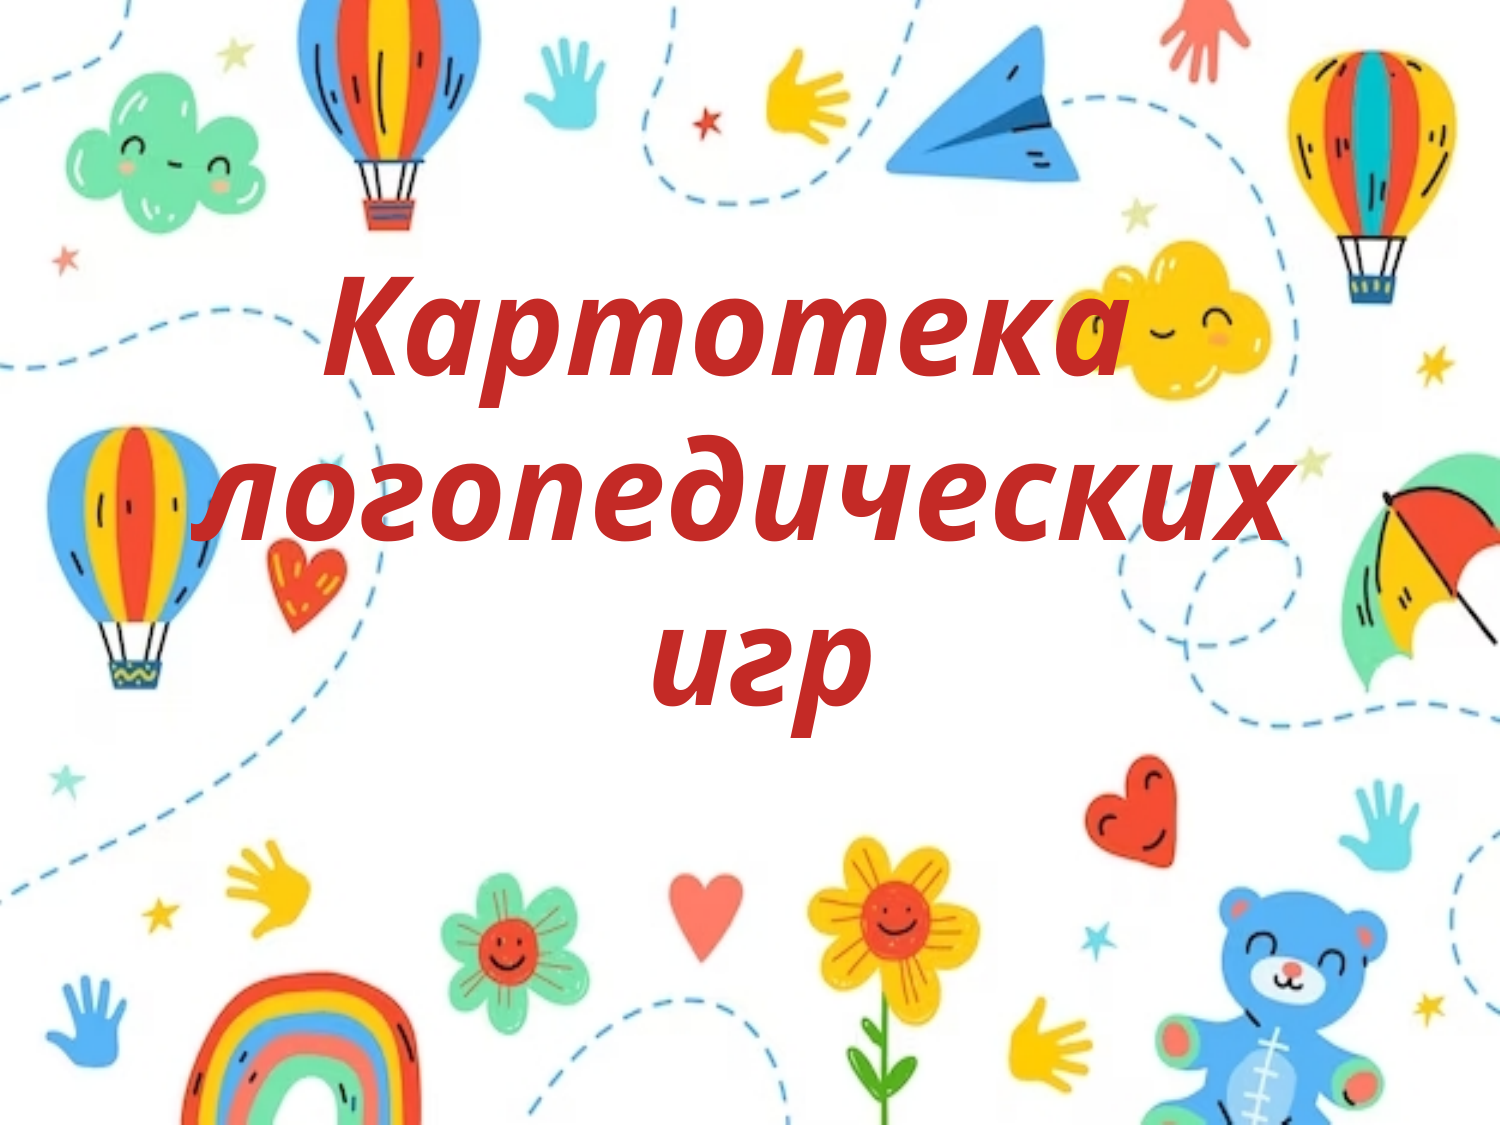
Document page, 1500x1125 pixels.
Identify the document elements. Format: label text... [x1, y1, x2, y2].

title Картотека логопедических игр [147, 172, 1341, 799]
picture [0, 0, 1500, 1125]
